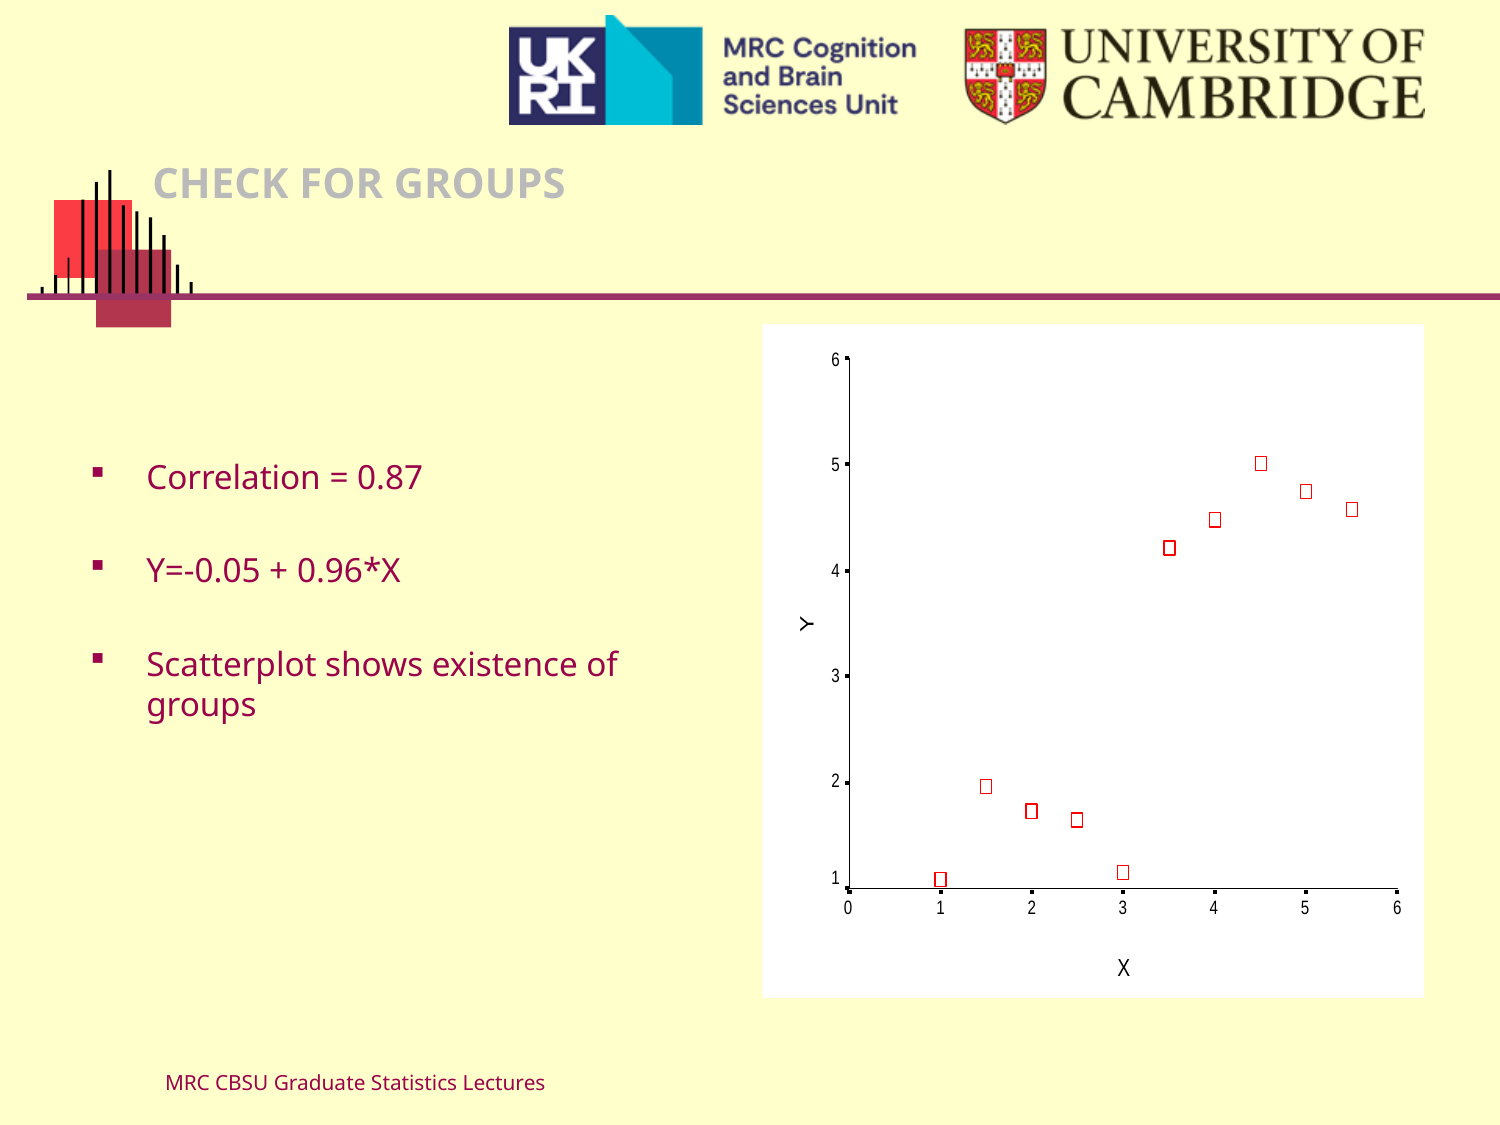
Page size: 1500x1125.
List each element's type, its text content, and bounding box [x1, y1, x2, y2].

title CHECK FOR GROUPS [137, 137, 988, 233]
footer MRC CBSU Graduate Statistics Lectures [149, 1062, 988, 1101]
picture [509, 15, 1425, 125]
list Correlation = 0.87 Y=-0.05 + 0.96*X Scatterplot shows existence of groups [75, 262, 738, 1038]
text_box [762, 324, 1426, 1013]
